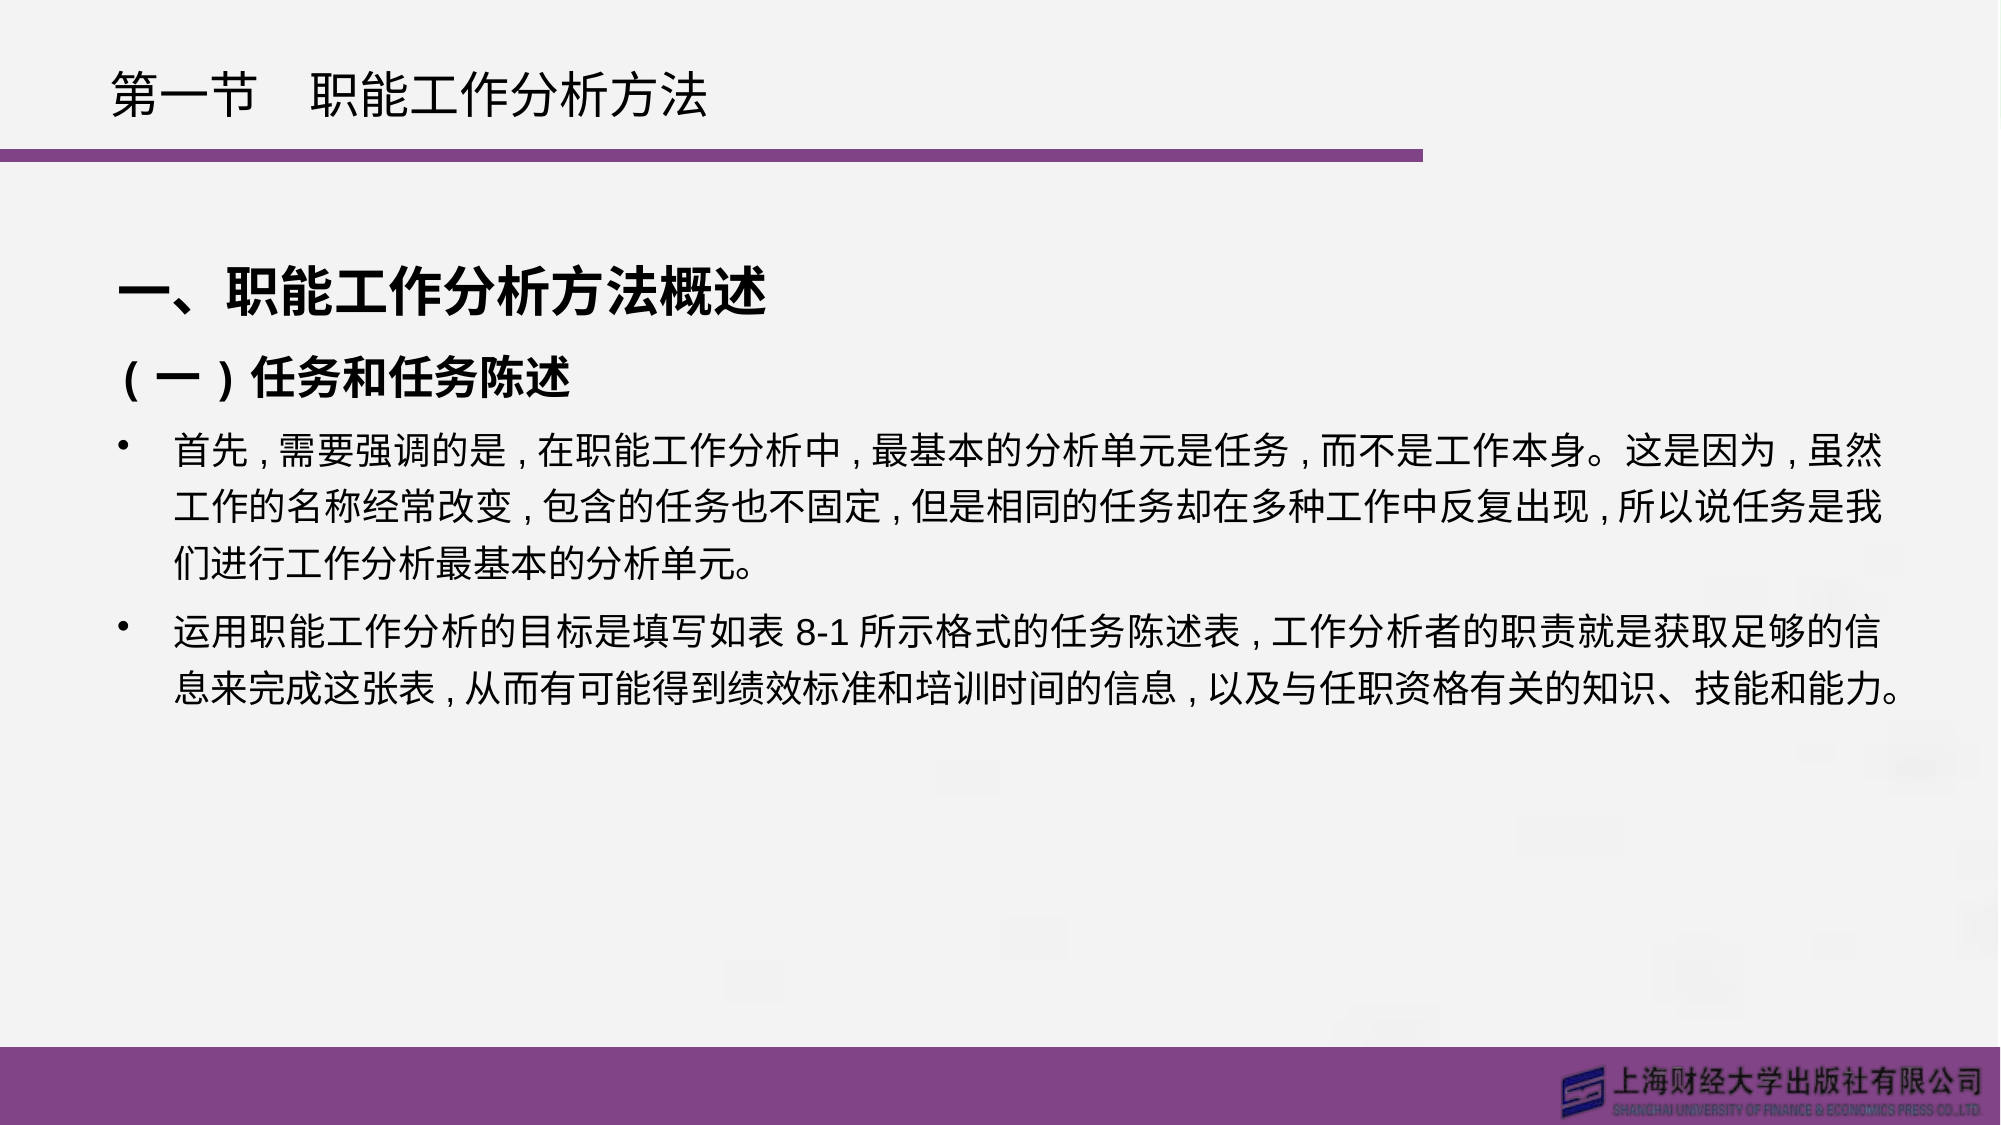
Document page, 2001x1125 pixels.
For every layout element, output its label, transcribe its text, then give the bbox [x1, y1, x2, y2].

picture [0, 0, 2001, 1125]
list 一、职能工作分析方法概述 (一)任务和任务陈述 首先,需要强调的是,在职能工作分析中,最基本的分析单元是任务,而不是工作本身。这是因为,虽然工作的名称经常改变,包含的任务也不固定,但是相同的任务却在多种工作中反复出现,所以说任务是我们进行工作分析最基本的分析单元。 运用职能工作分析的目标是填写如表8-1所示格式的任务陈述表,工作分析者的职责就是获取足够的信息来完成这张表,从而有可能得到绩效标准和培训时间的信息,以及与任职资格有关的知识、技能和能力。 [102, 233, 1898, 1032]
title 第一节 职能工作分析方法 [94, 42, 1451, 146]
